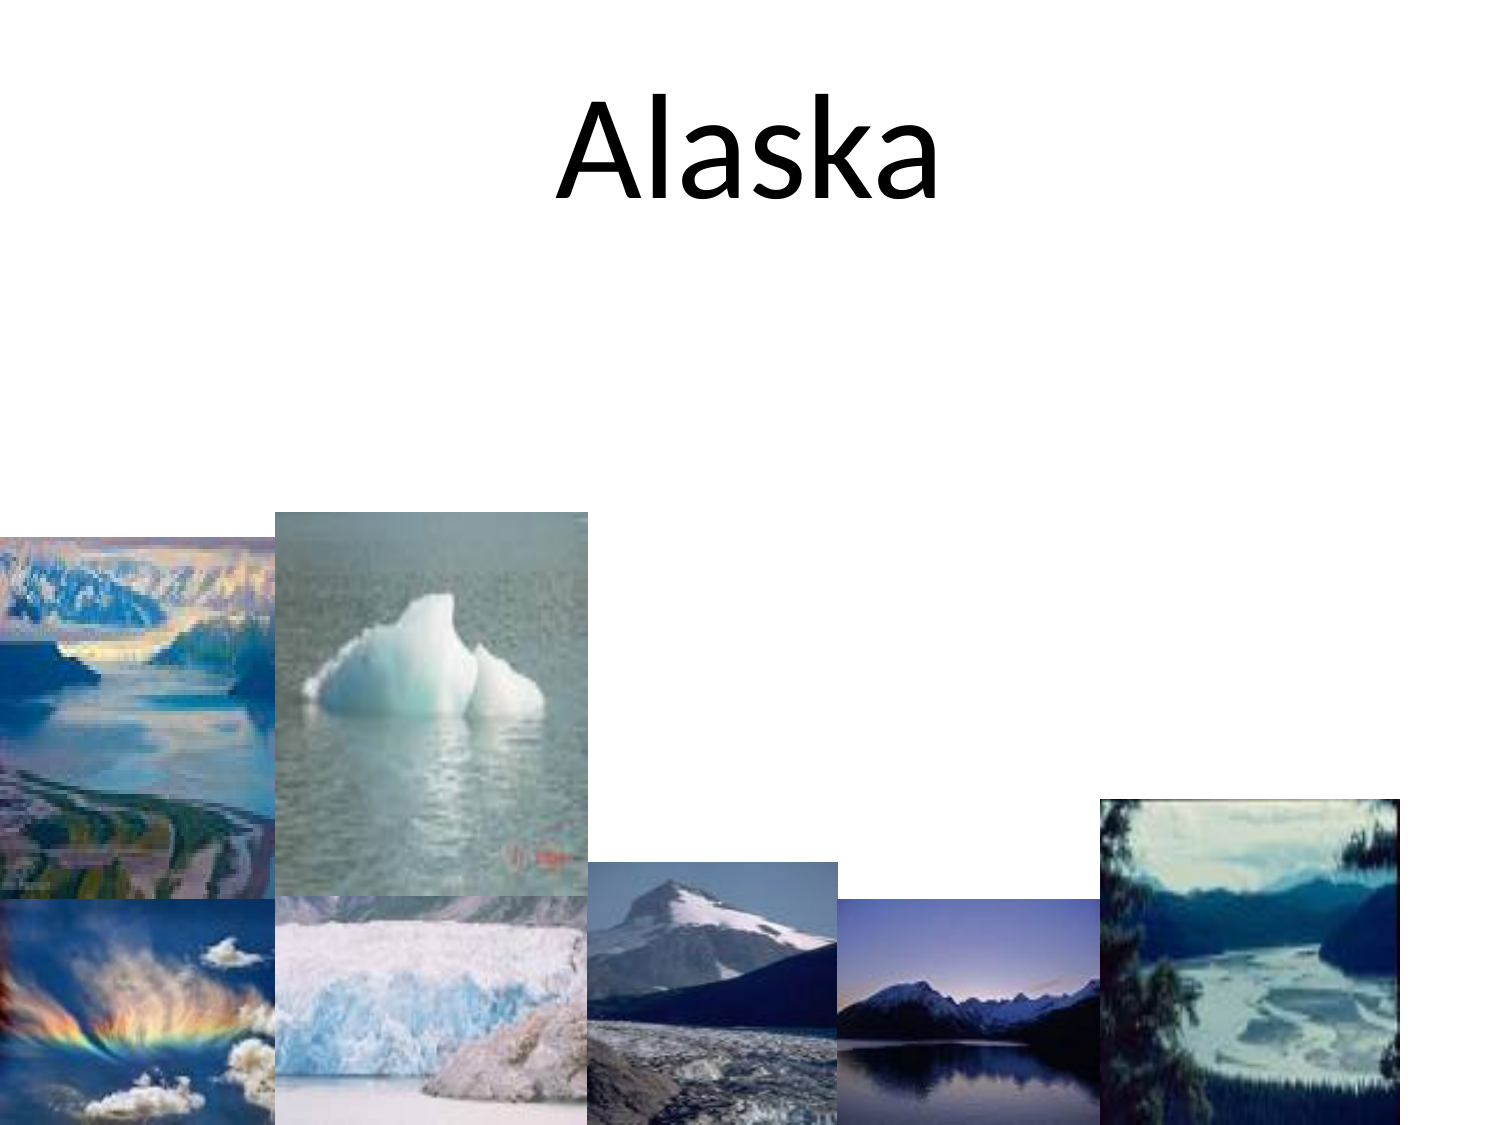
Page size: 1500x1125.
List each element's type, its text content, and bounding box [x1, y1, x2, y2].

picture [0, 512, 1401, 1125]
title Alaska [75, 45, 1425, 233]
